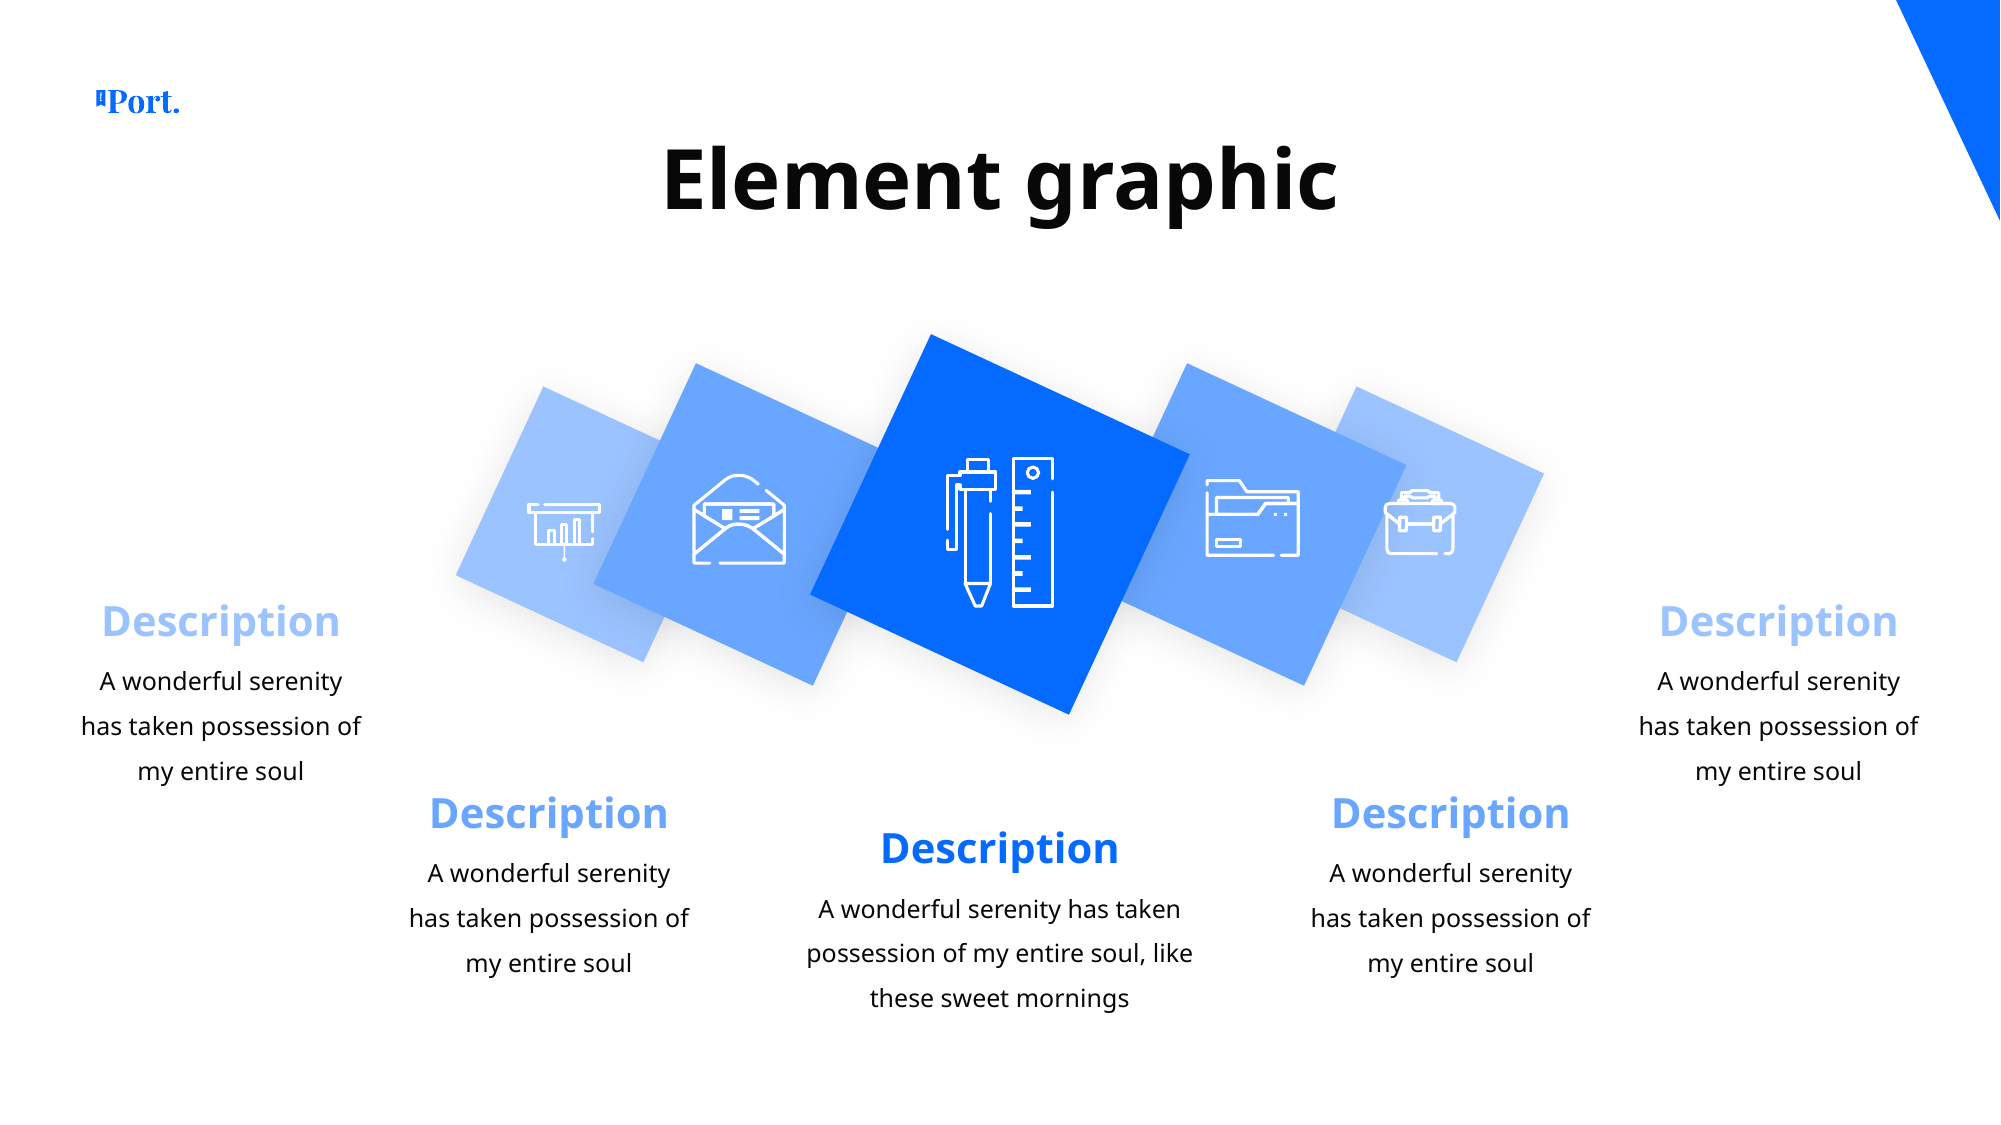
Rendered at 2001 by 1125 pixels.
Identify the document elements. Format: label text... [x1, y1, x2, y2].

text_box A wonderful serenity has taken possession of my entire soul [1622, 652, 1936, 793]
text_box A wonderful serenity has taken possession of my entire soul [64, 652, 378, 793]
text_box Description [1294, 779, 1608, 845]
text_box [947, 458, 1053, 606]
text_box [1137, 361, 1408, 688]
text_box A wonderful serenity has taken possession of my entire soul [1294, 845, 1608, 985]
text_box Description [843, 814, 1157, 880]
text_box A wonderful serenity has taken possession of my entire soul, like these sweet mornings [784, 870, 1216, 1021]
text_box Description [392, 779, 706, 845]
text_box [592, 361, 869, 688]
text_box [693, 475, 785, 564]
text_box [1385, 490, 1455, 554]
text_box [454, 385, 657, 664]
text_box [808, 332, 1192, 717]
text_box A wonderful serenity has taken possession of my entire soul [392, 845, 706, 985]
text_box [1207, 480, 1299, 556]
text_box Description [1622, 587, 1936, 652]
text_box Description [64, 587, 378, 652]
text_box [1336, 385, 1546, 664]
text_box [528, 504, 600, 562]
list Element graphic [513, 118, 1487, 234]
